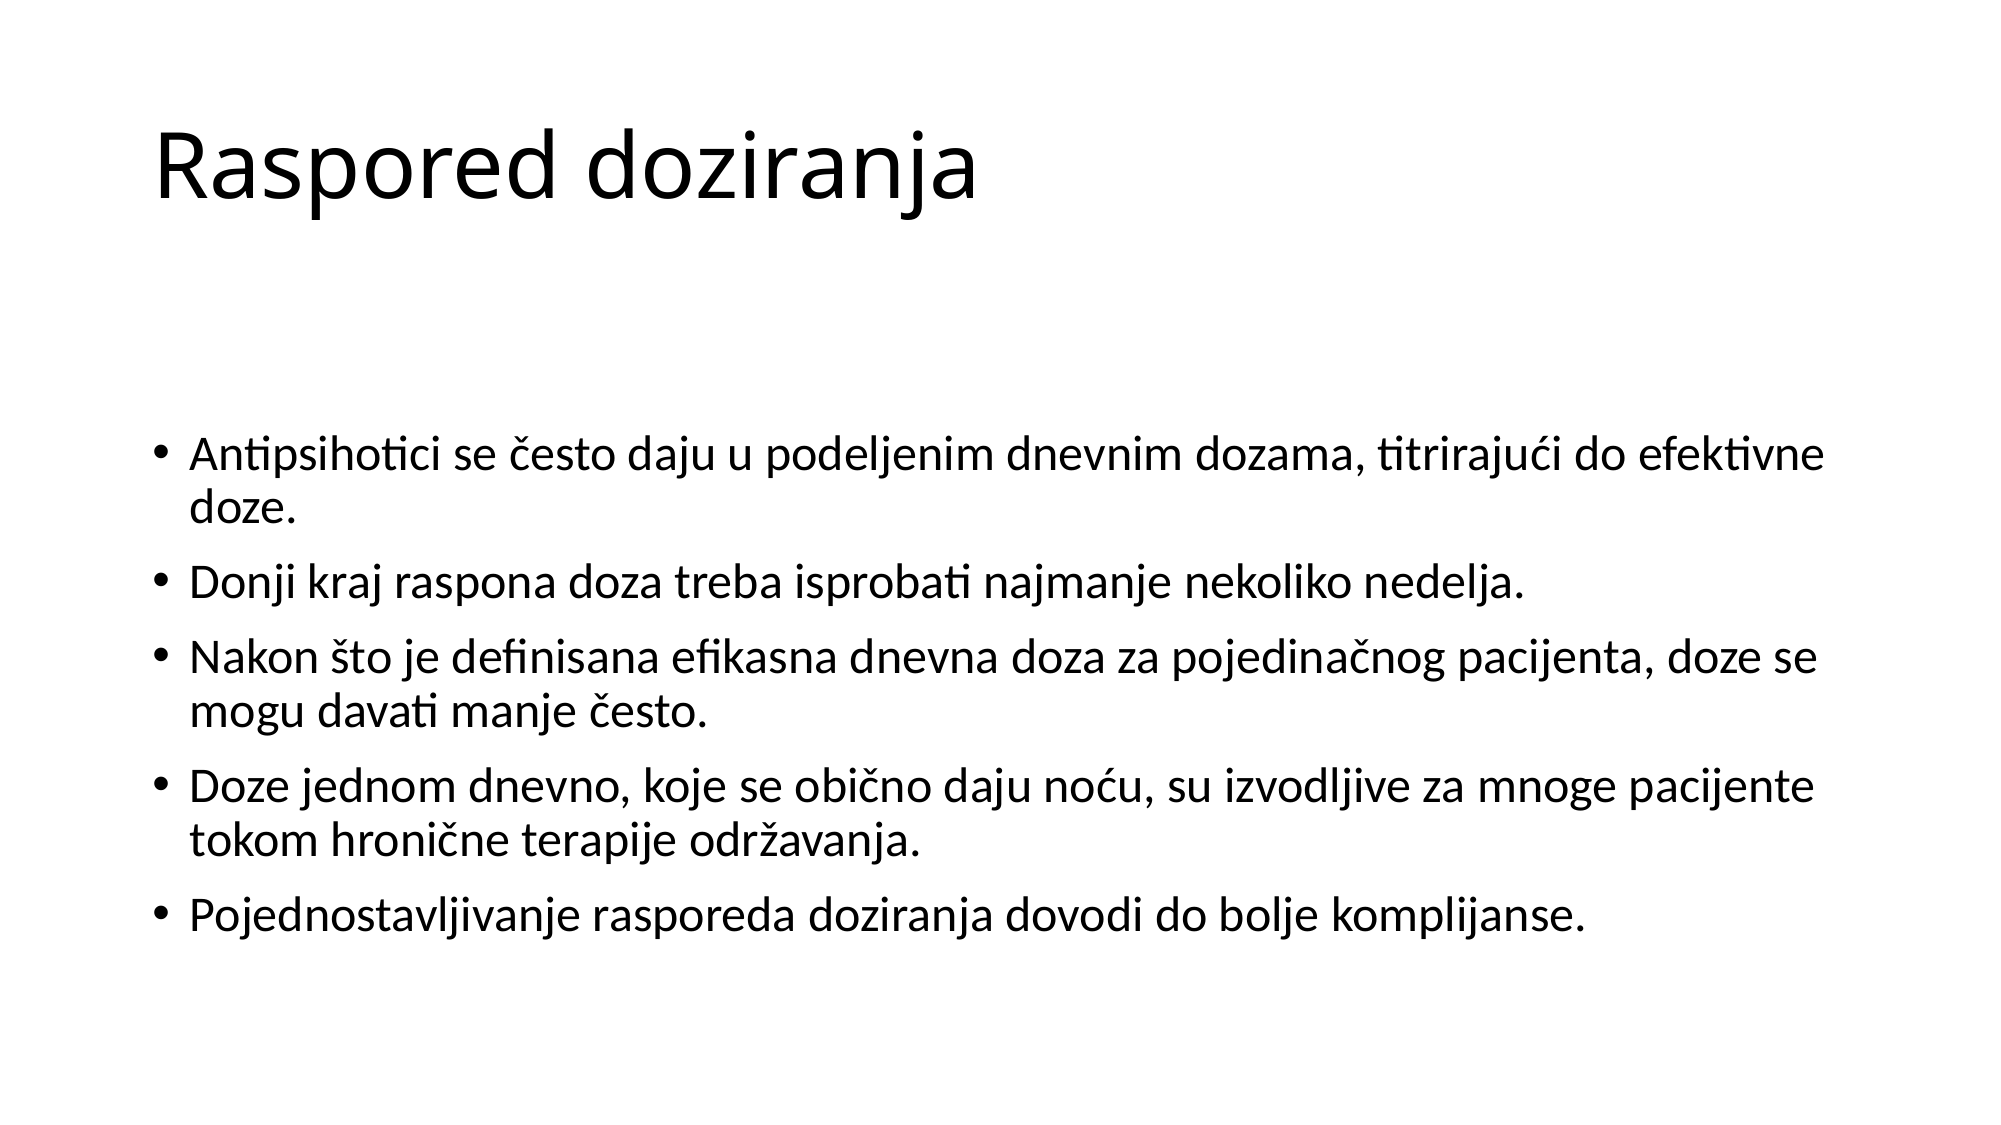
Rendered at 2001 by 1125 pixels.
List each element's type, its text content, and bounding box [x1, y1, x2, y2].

list Antipsihotici se često daju u podeljenim dnevnim dozama, titrirajući do efektivne doze. Donji kraj raspona doza treba isprobati najmanje nekoliko nedelja. Nakon što je definisana efikasna dnevna doza za pojedinačnog pacijenta, doze se mogu davati manje često. Doze jednom dnevno, koje se obično daju noću, su izvodljive za mnoge pacijente tokom hronične terapije održavanja. Pojednostavljivanje rasporeda doziranja dovodi do bolje komplijanse. [137, 419, 1863, 1014]
title Raspored doziranja [137, 59, 1863, 278]
